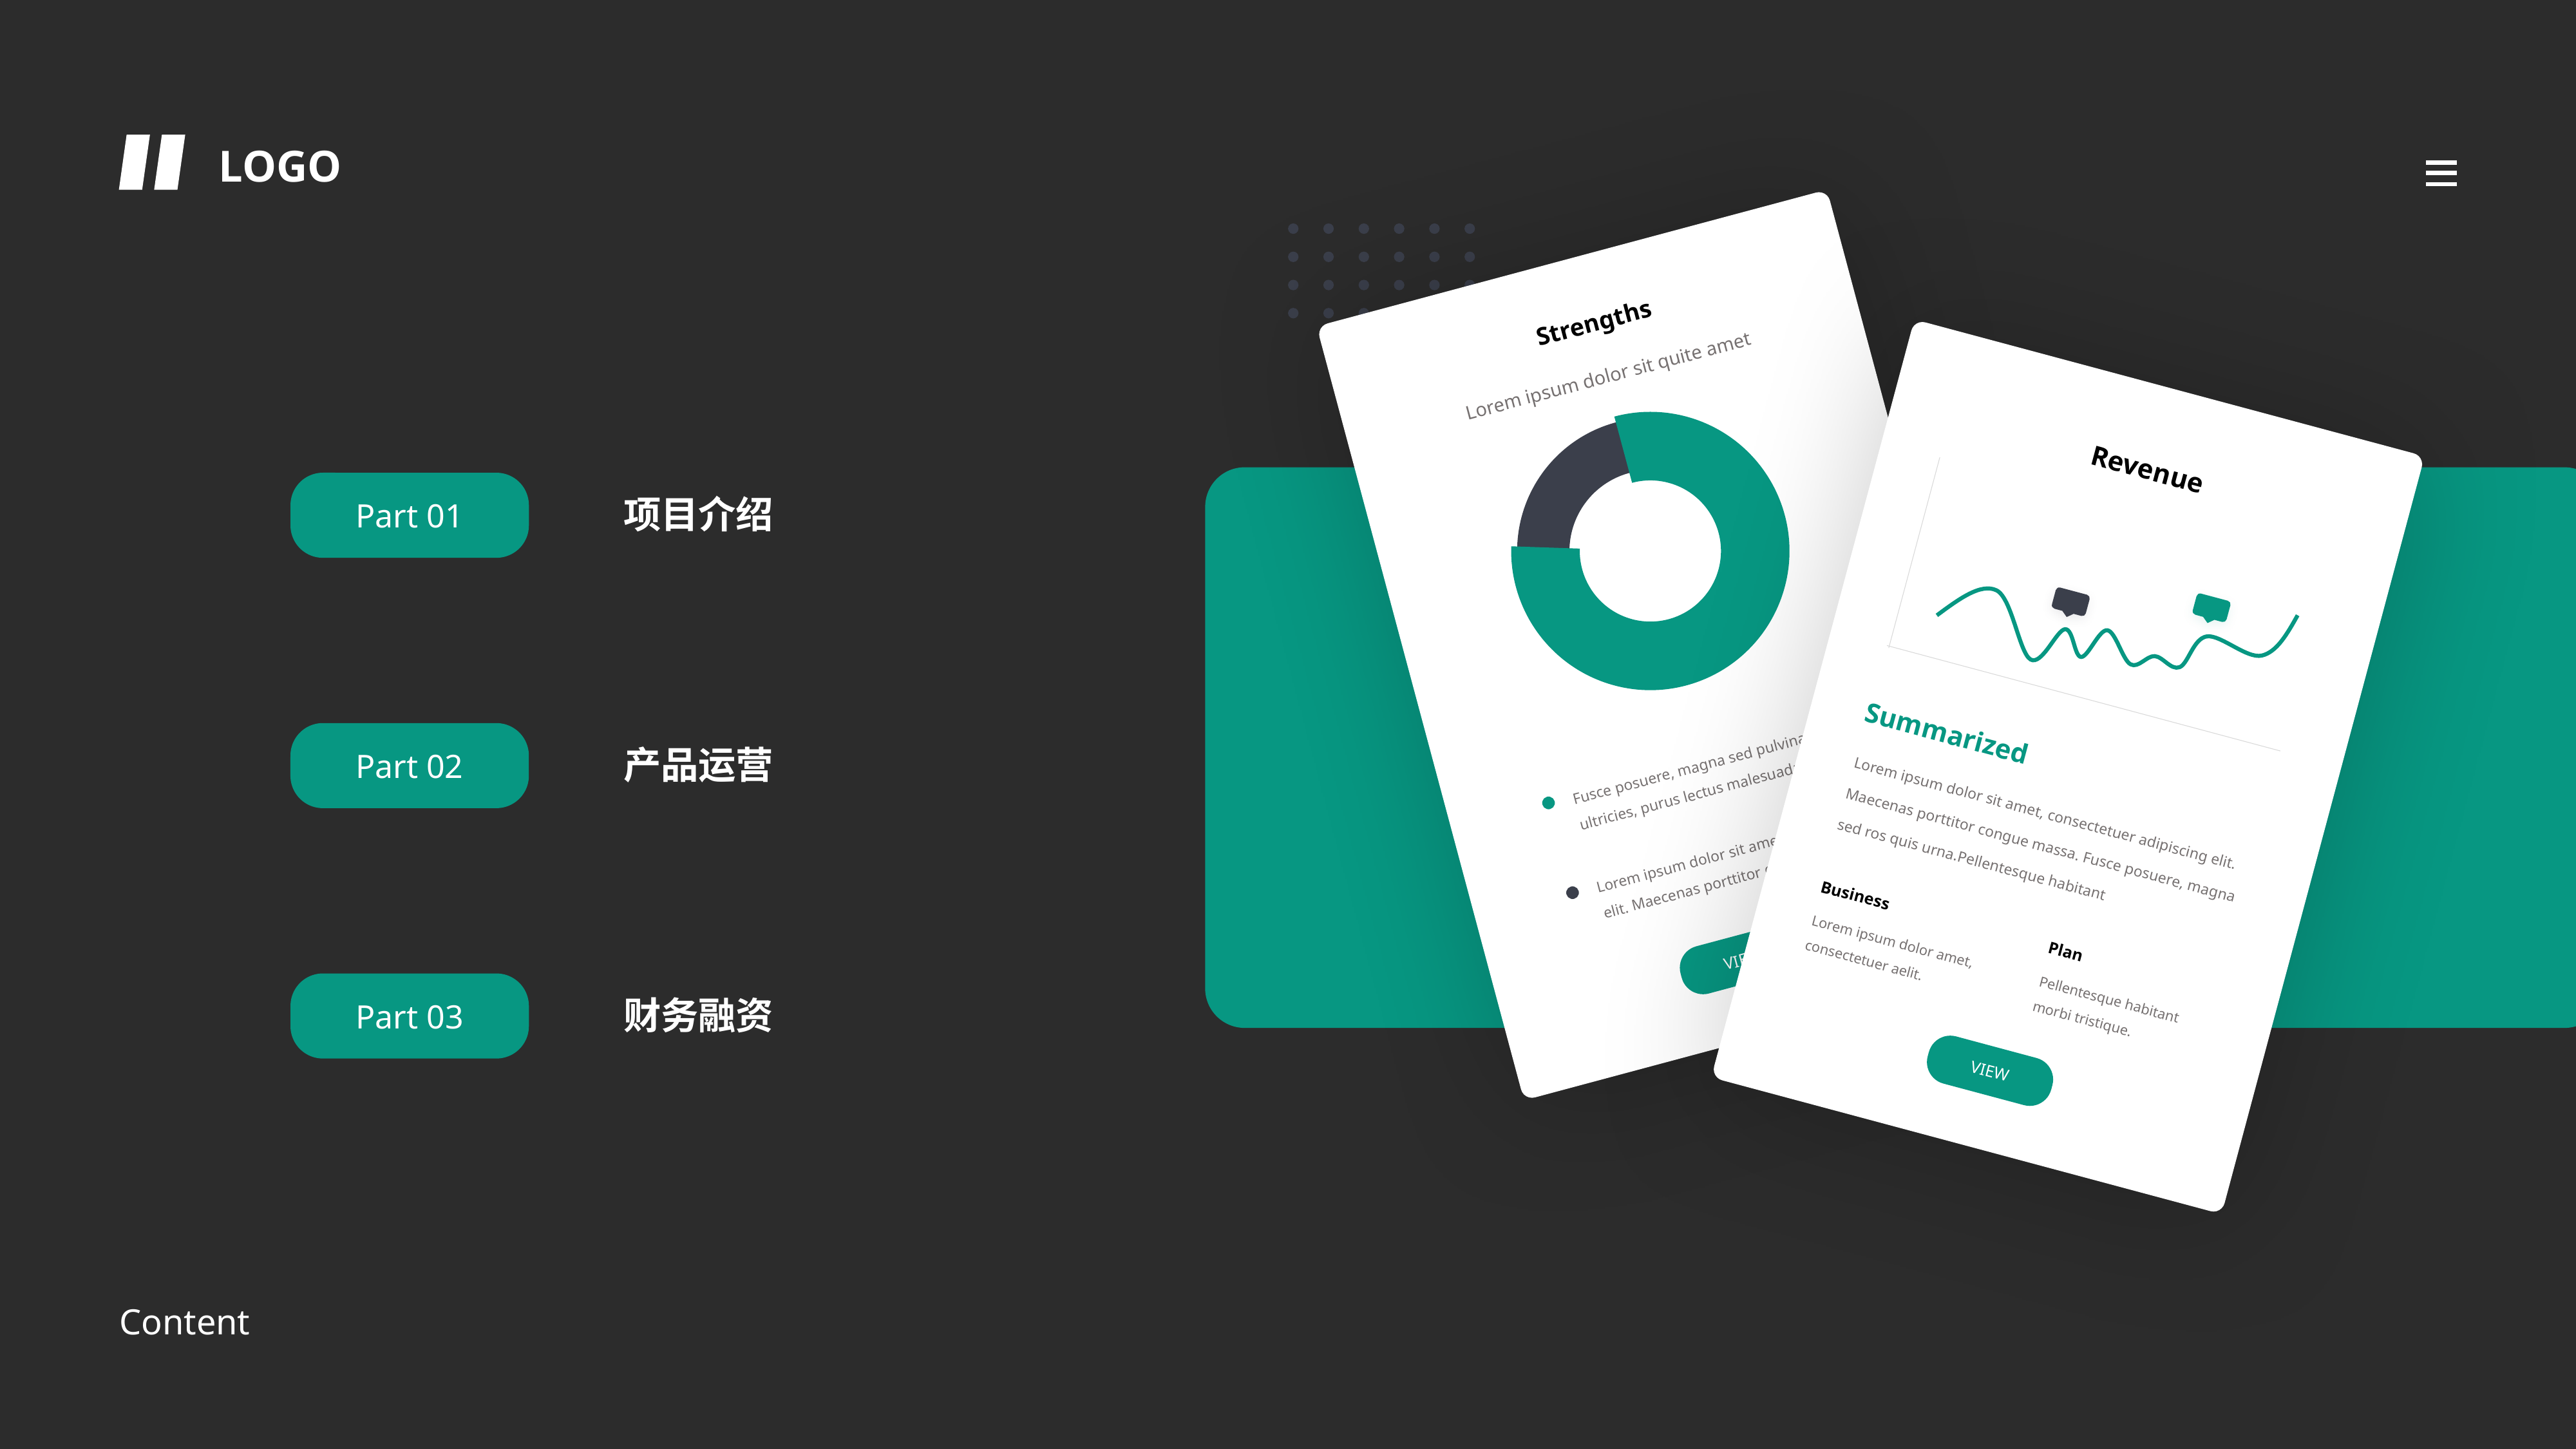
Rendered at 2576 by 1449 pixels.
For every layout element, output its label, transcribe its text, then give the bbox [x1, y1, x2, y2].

text_box [2350, 466, 2576, 1029]
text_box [290, 973, 869, 1059]
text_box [290, 723, 869, 808]
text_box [1411, 244, 1940, 1046]
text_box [290, 473, 869, 558]
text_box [1287, 223, 1475, 319]
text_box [2426, 162, 2458, 184]
text_box LOGO [218, 148, 375, 194]
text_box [118, 135, 185, 190]
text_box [1803, 374, 2333, 1159]
text_box [1204, 466, 1411, 1029]
text_box Content [109, 1282, 292, 1347]
